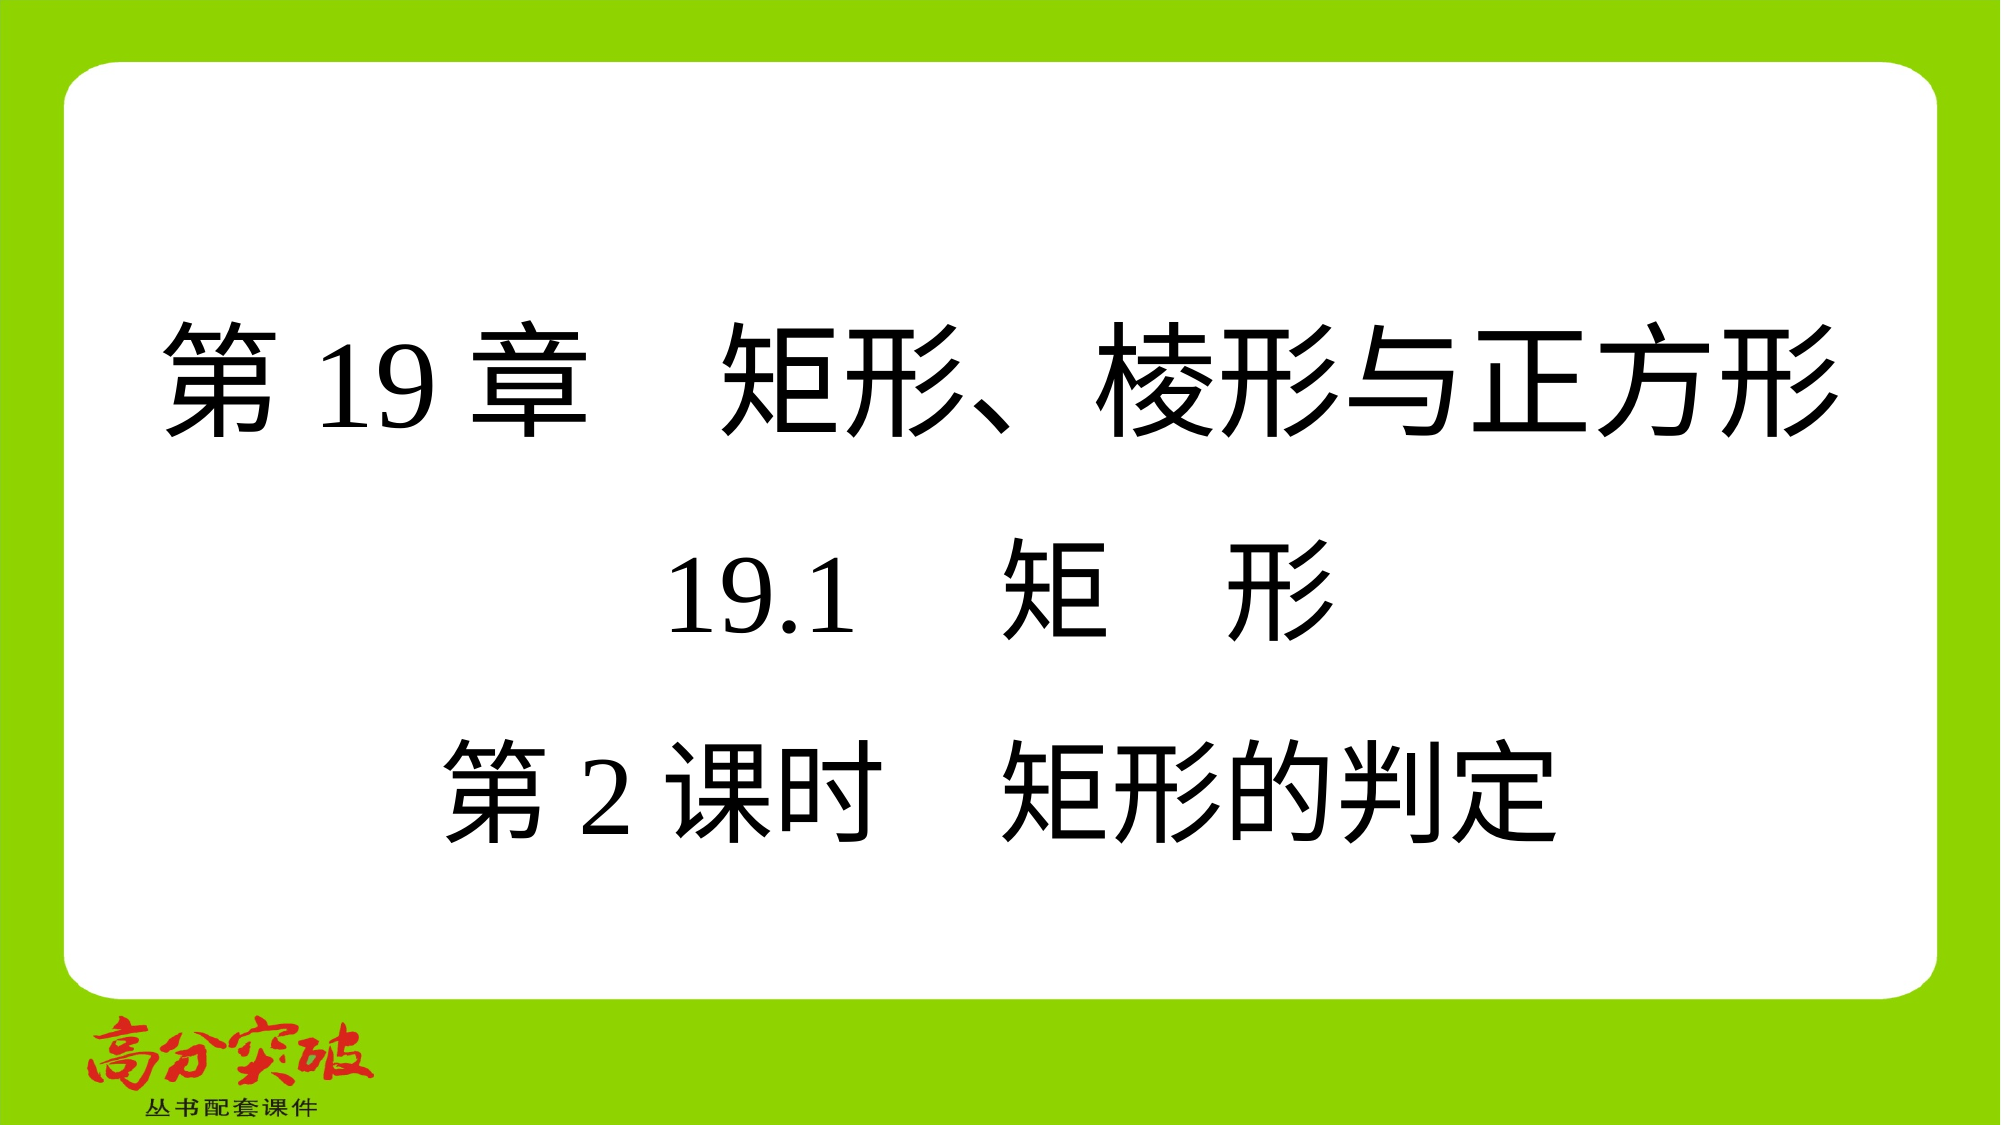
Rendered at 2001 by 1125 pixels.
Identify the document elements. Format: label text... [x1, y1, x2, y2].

text_box 第19章 矩形、棱形与正方形 19.1 矩 形 第2课时 矩形的判定 [0, 219, 2000, 865]
picture [0, 0, 2001, 1125]
